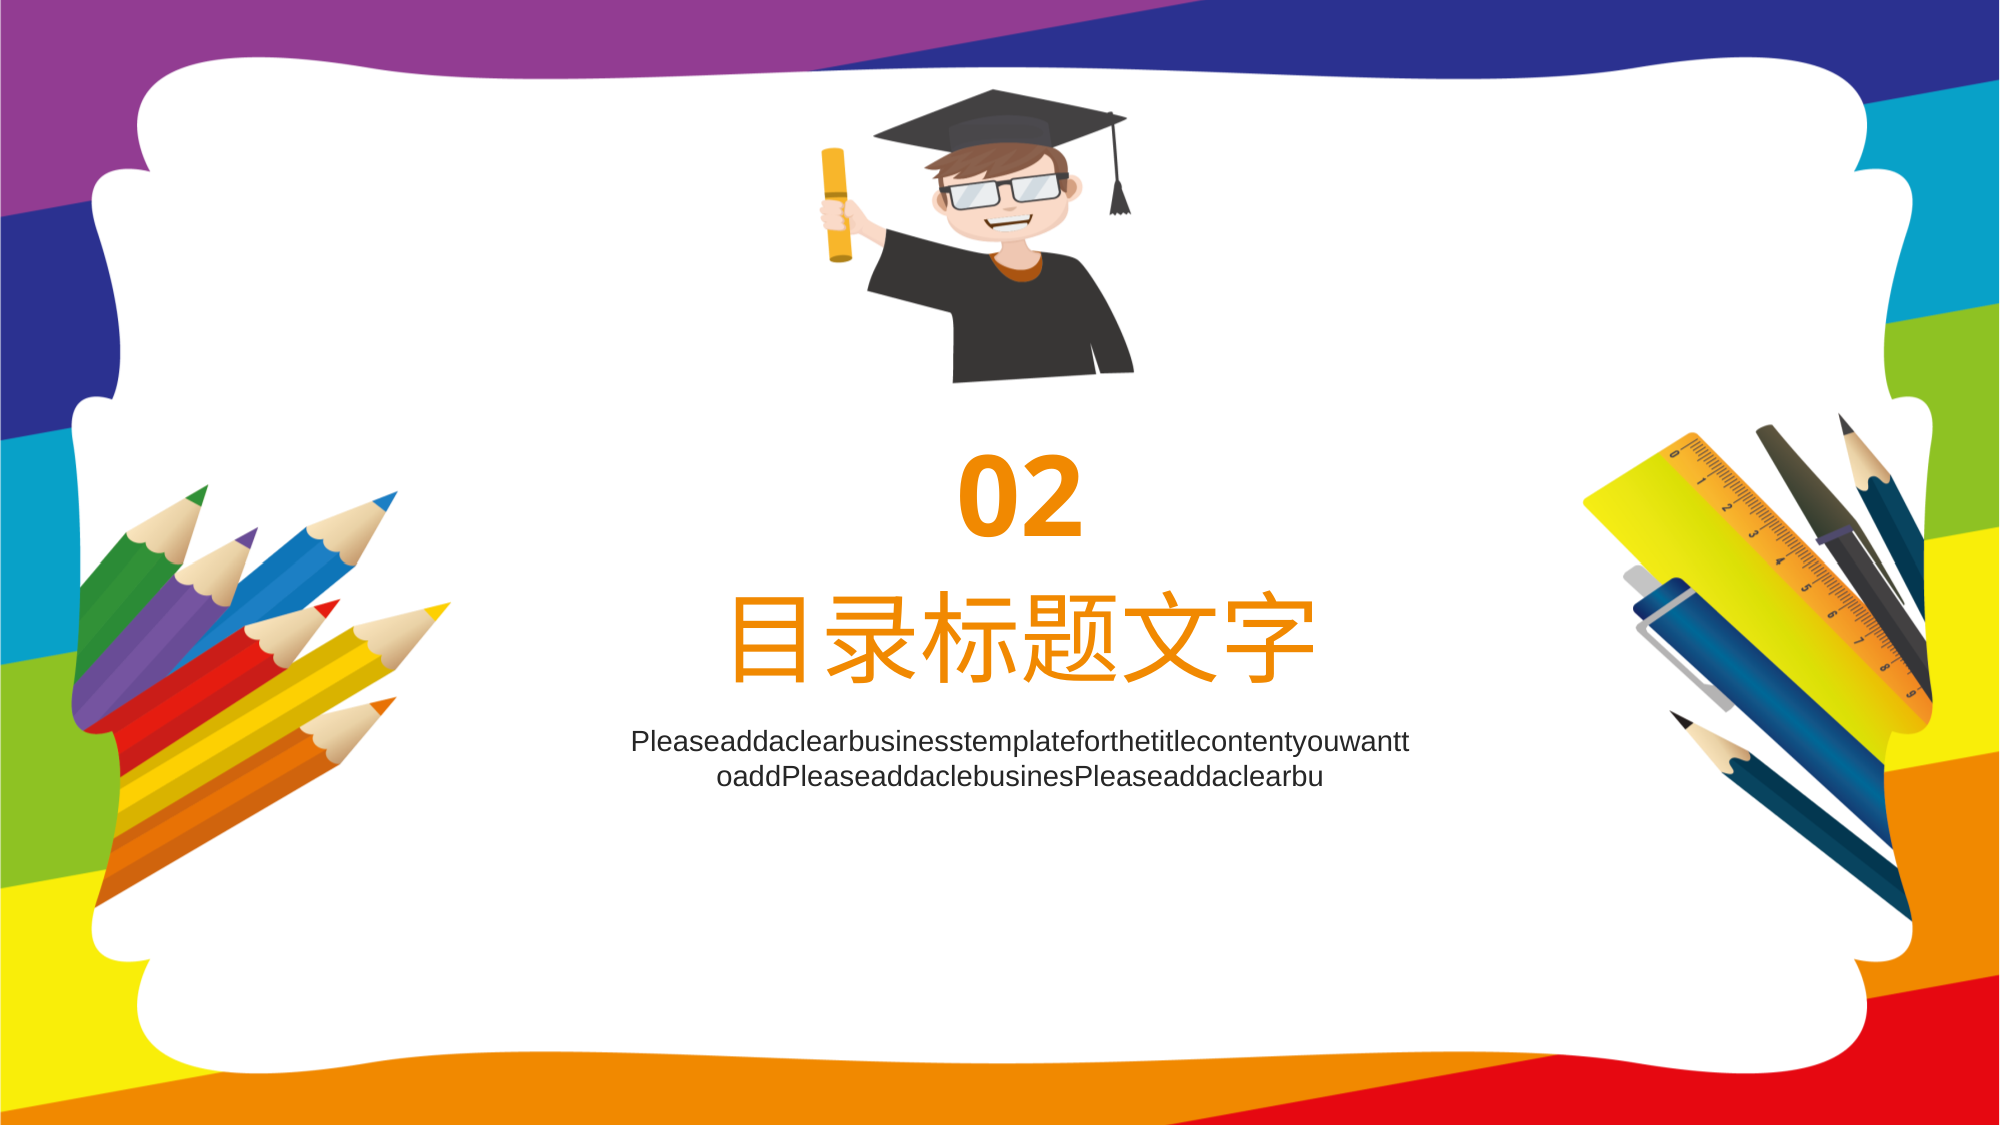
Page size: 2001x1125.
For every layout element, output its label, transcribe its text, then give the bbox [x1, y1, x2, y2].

text_box 目录标题文字 [705, 567, 1336, 703]
text_box 02 [941, 416, 1100, 567]
picture [0, 0, 2000, 1125]
text_box PleaseaddaclearbusinesstemplateforthetitlecontentyouwanttoaddPleaseaddaclebusinesPleaseaddaclearbu [608, 715, 1433, 800]
